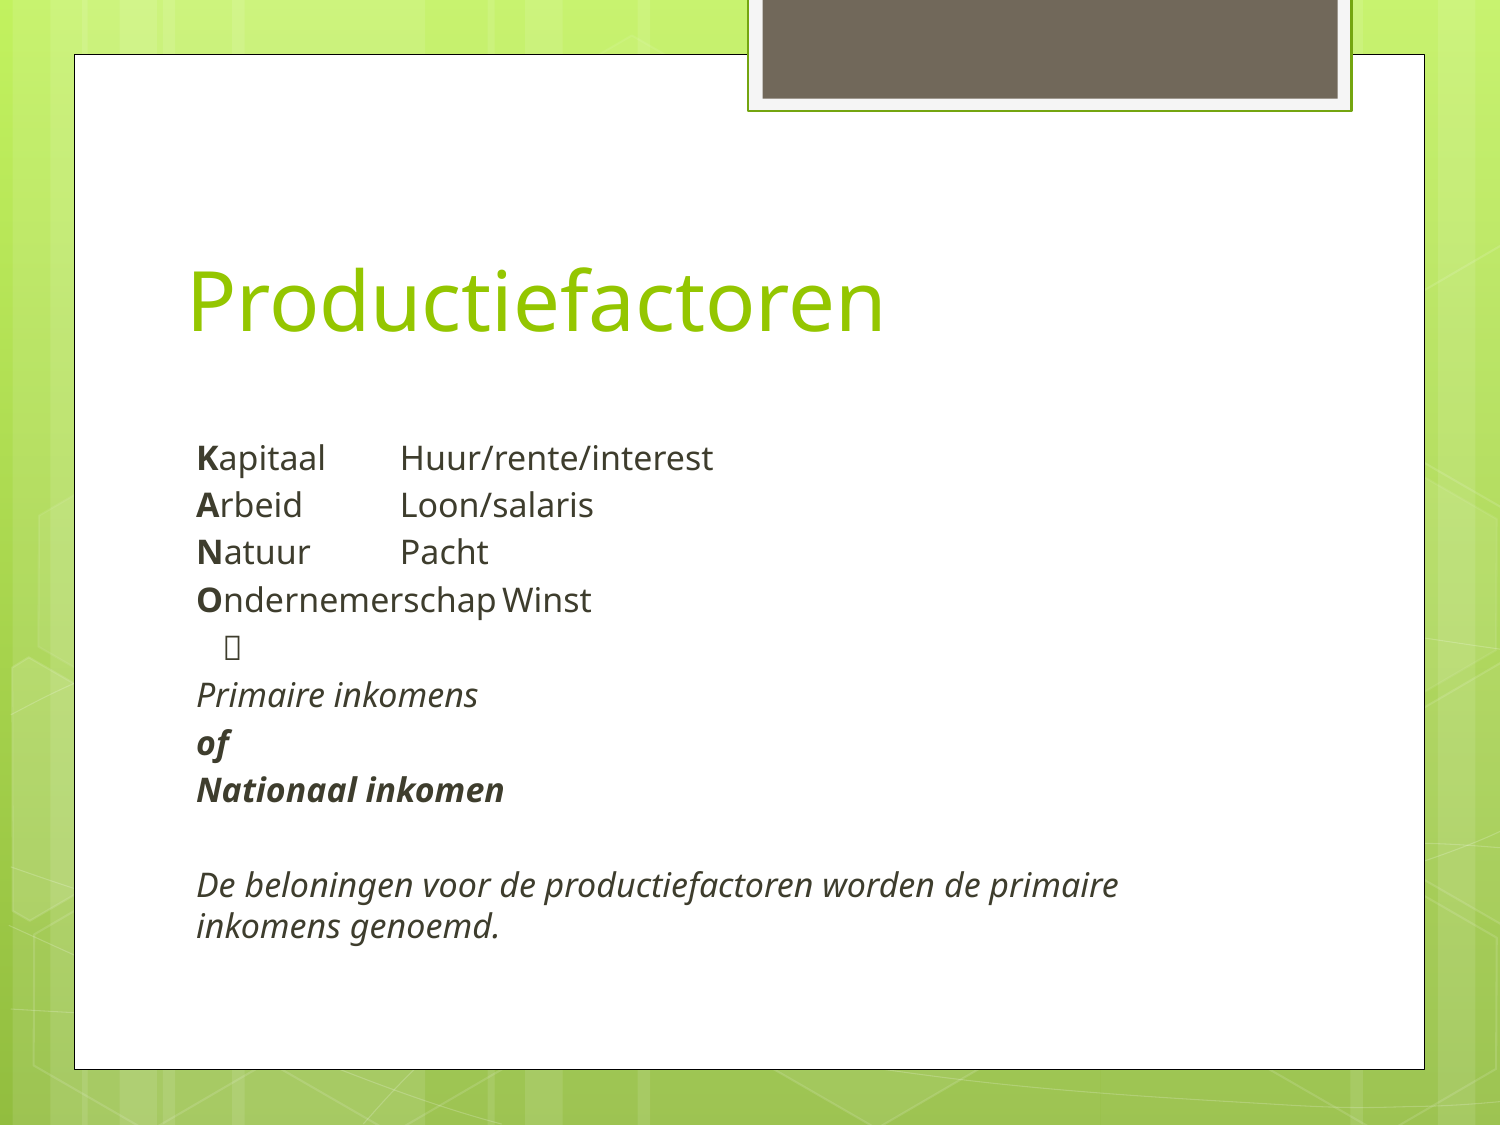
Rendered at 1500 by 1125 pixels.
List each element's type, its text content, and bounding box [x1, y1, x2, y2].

title Productiefactoren [171, 168, 1324, 357]
list Kapitaal Huur/rente/interest Arbeid Loon/salaris Natuur Pacht Ondernemerschap Winst  Primaire inkomens of Nationaal inkomen De beloningen voor de productiefactoren worden de primaire inkomens genoemd. [171, 381, 1283, 957]
